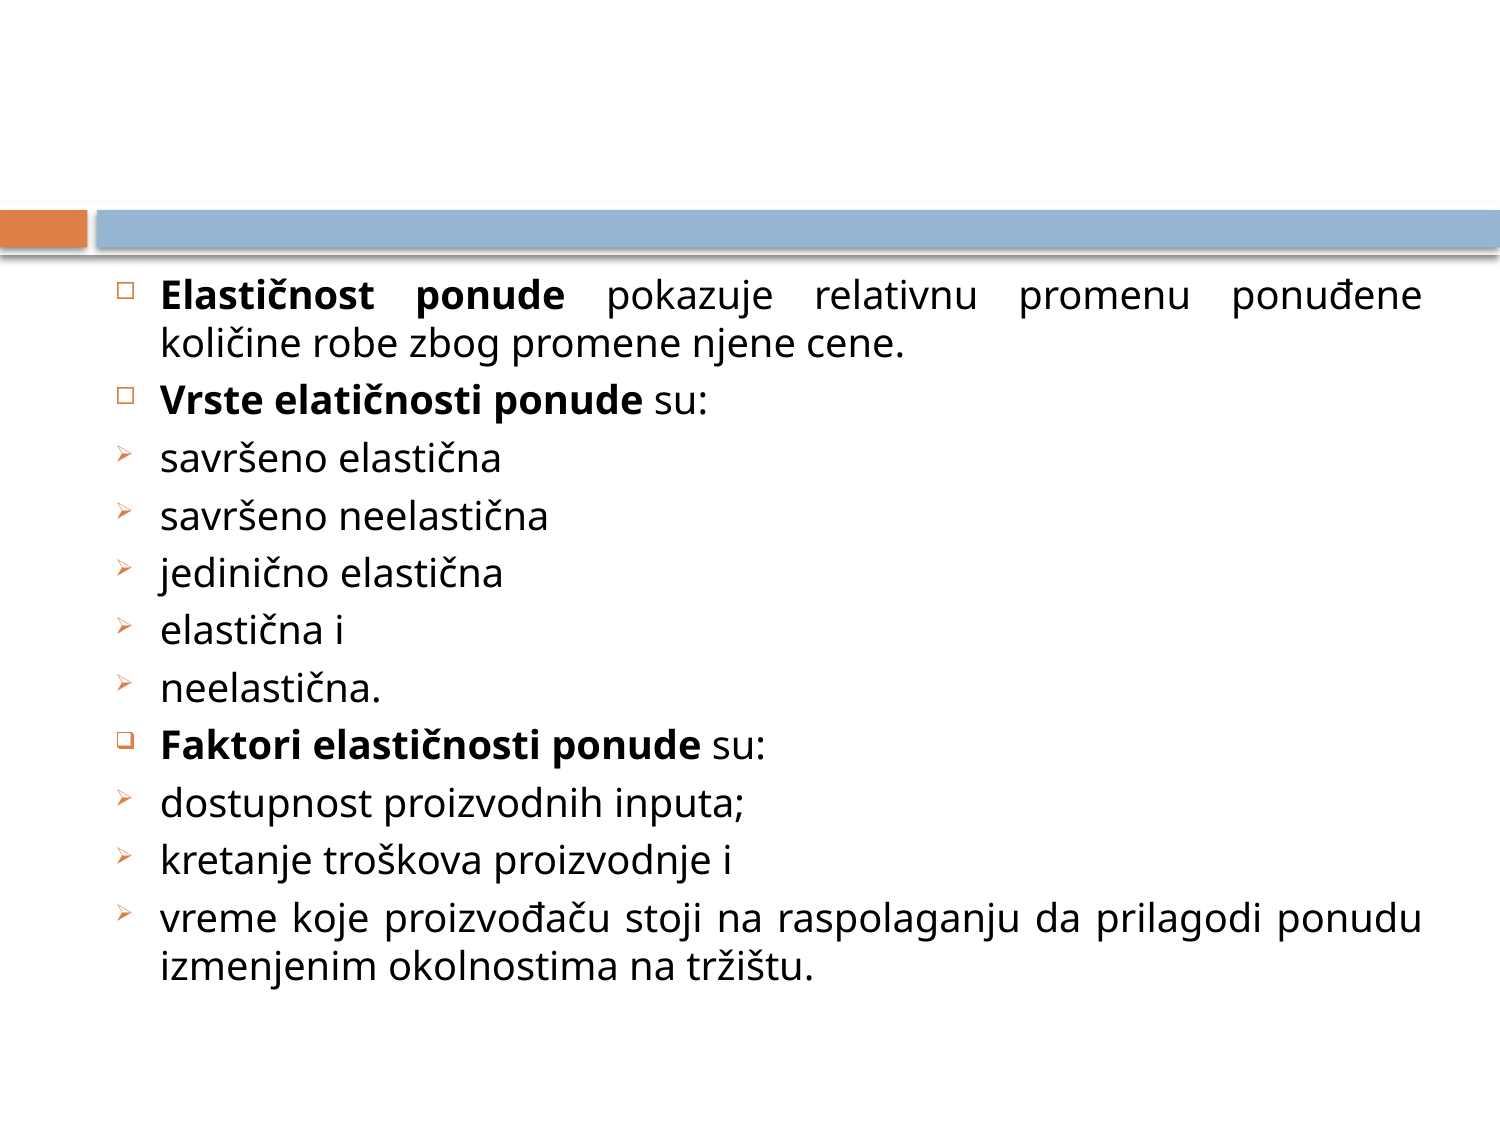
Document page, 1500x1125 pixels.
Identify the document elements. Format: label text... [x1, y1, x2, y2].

list Elastičnost ponude pokazuje relativnu promenu ponuđene količine robe zbog promene njene cene. Vrste elatičnosti ponude su: savršeno elastična savršeno neelastična jedinično elastična elastična i neelastična. Faktori elastičnosti ponude su: dostupnost proizvodnih inputa; kretanje troškova proizvodnje i vreme koje proizvođaču stoji na raspolaganju da prilagodi ponudu izmenjenim okolnostima na tržištu. [100, 262, 1438, 1000]
